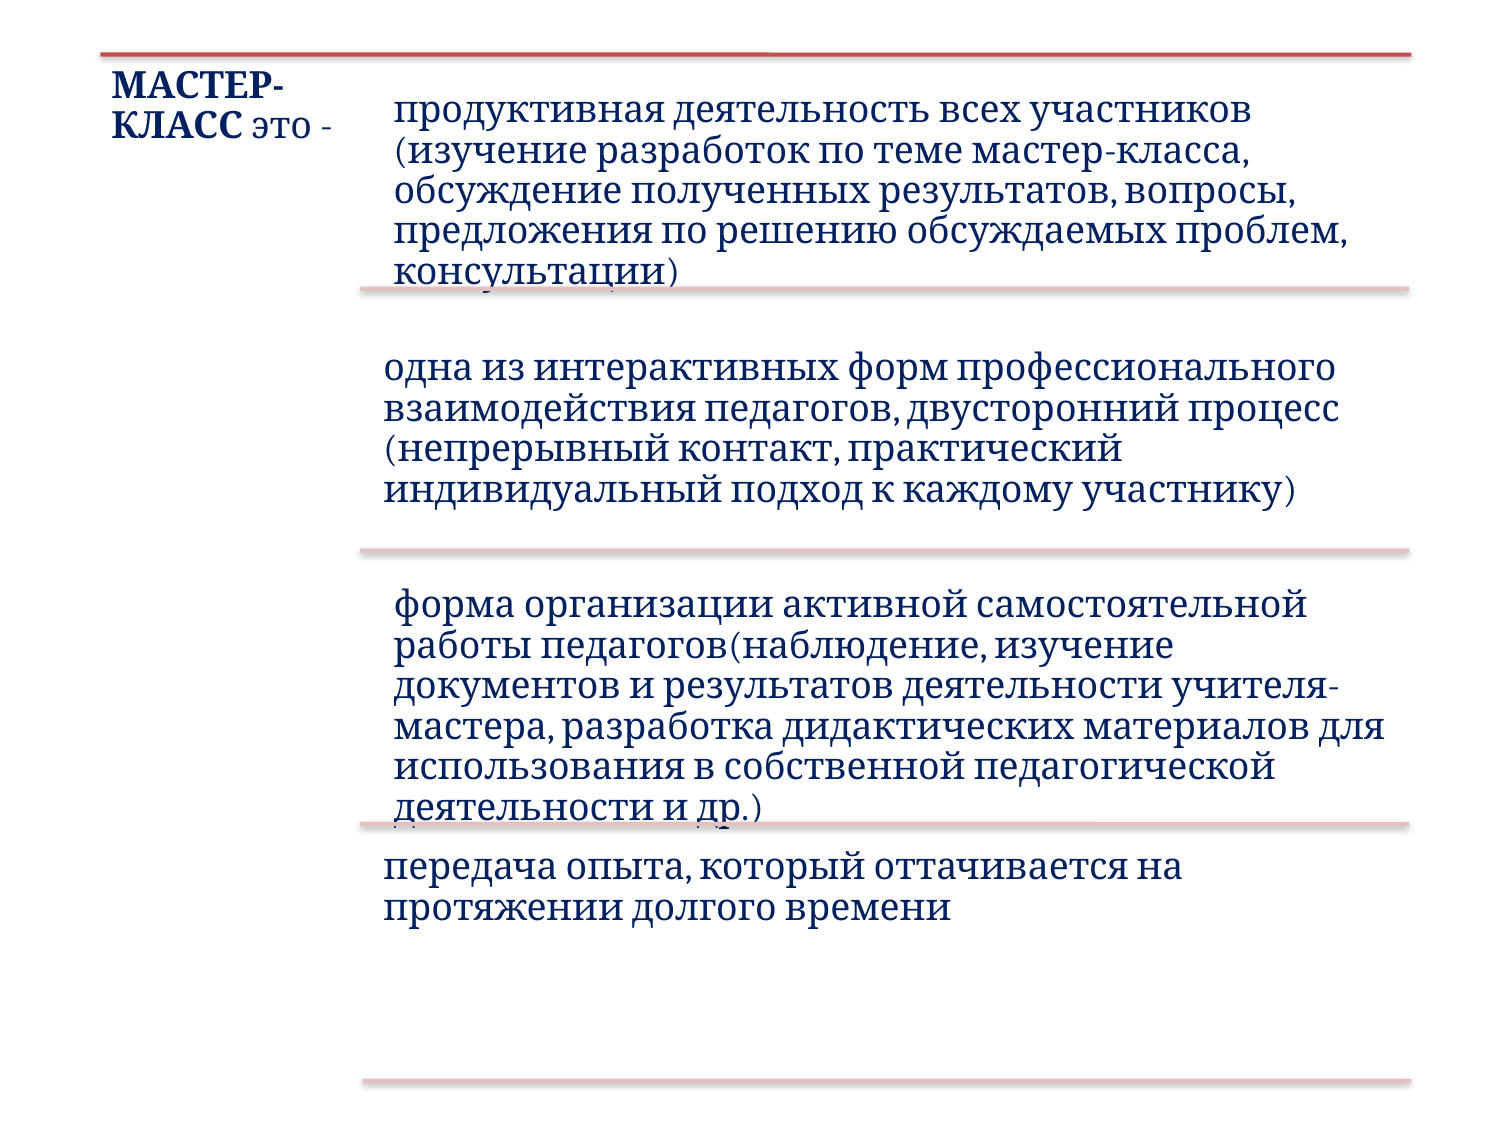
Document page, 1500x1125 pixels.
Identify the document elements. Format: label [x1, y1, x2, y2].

text_box [100, 54, 1412, 1107]
